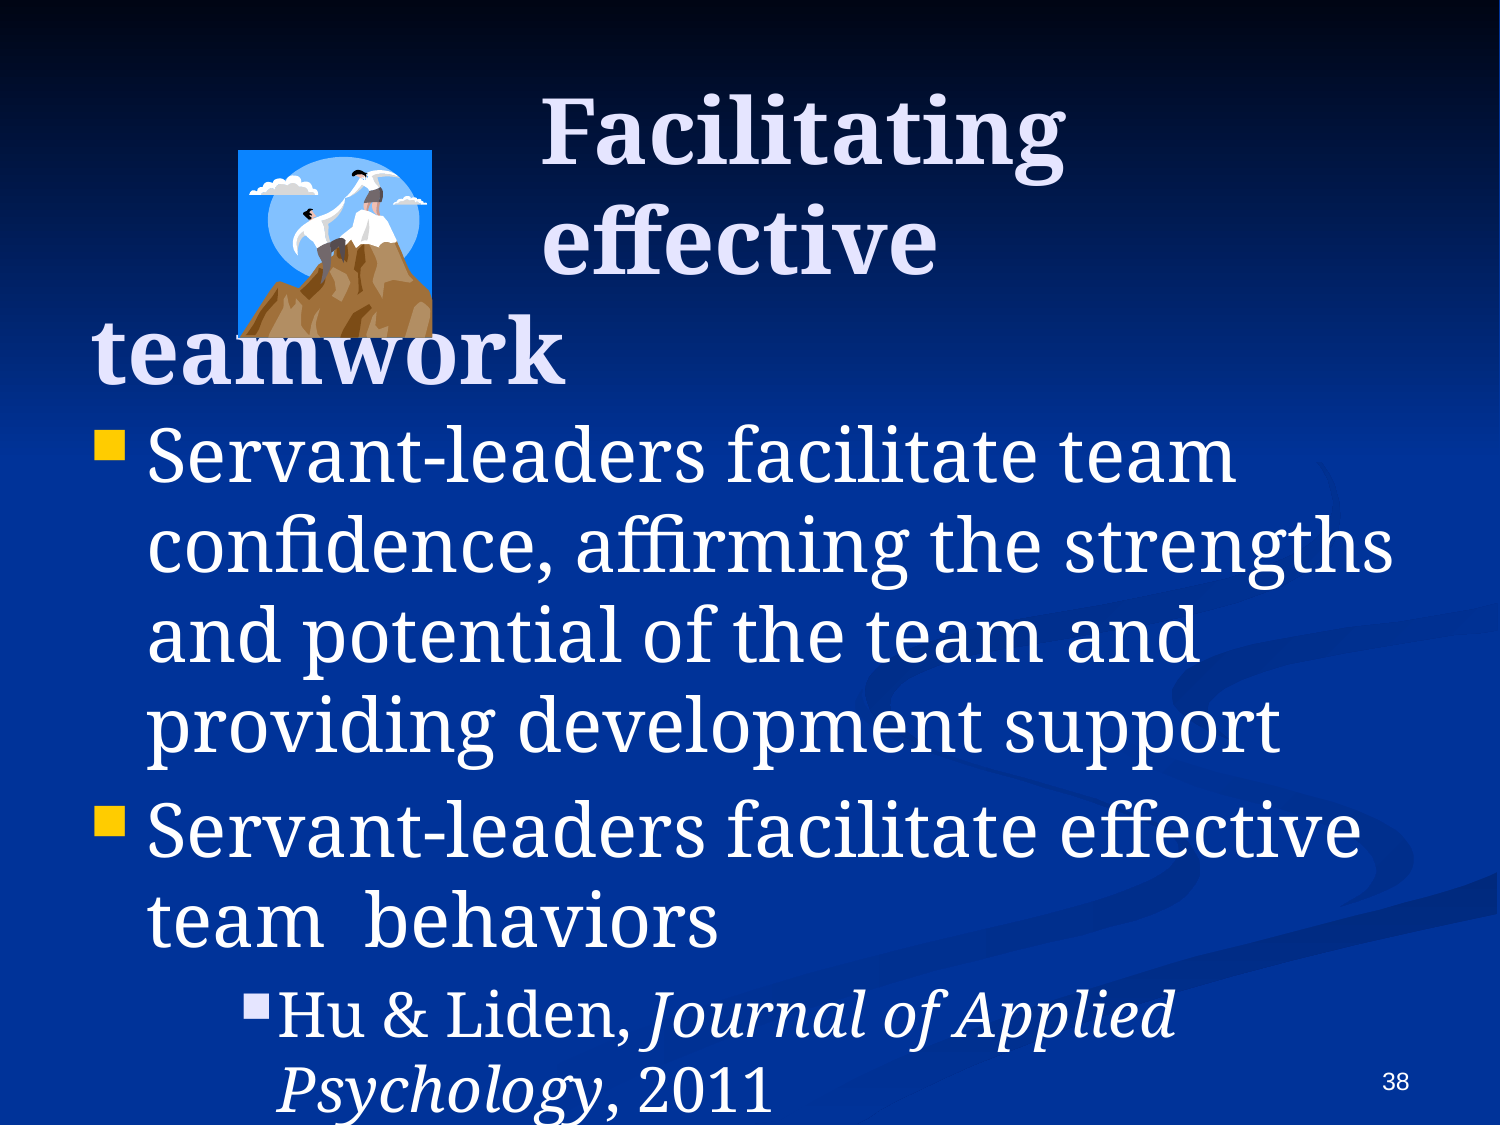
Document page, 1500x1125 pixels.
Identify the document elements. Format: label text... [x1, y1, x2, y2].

picture [237, 149, 433, 338]
title Facilitating effective teamwork [74, 137, 1426, 338]
slide_number 38 [1074, 1024, 1426, 1104]
list Servant-leaders facilitate team confidence, affirming the strengths and potential of the team and providing development support Servant-leaders facilitate effective team behaviors Hu & Liden, Journal of Applied Psychology, 2011 [74, 399, 1426, 1051]
